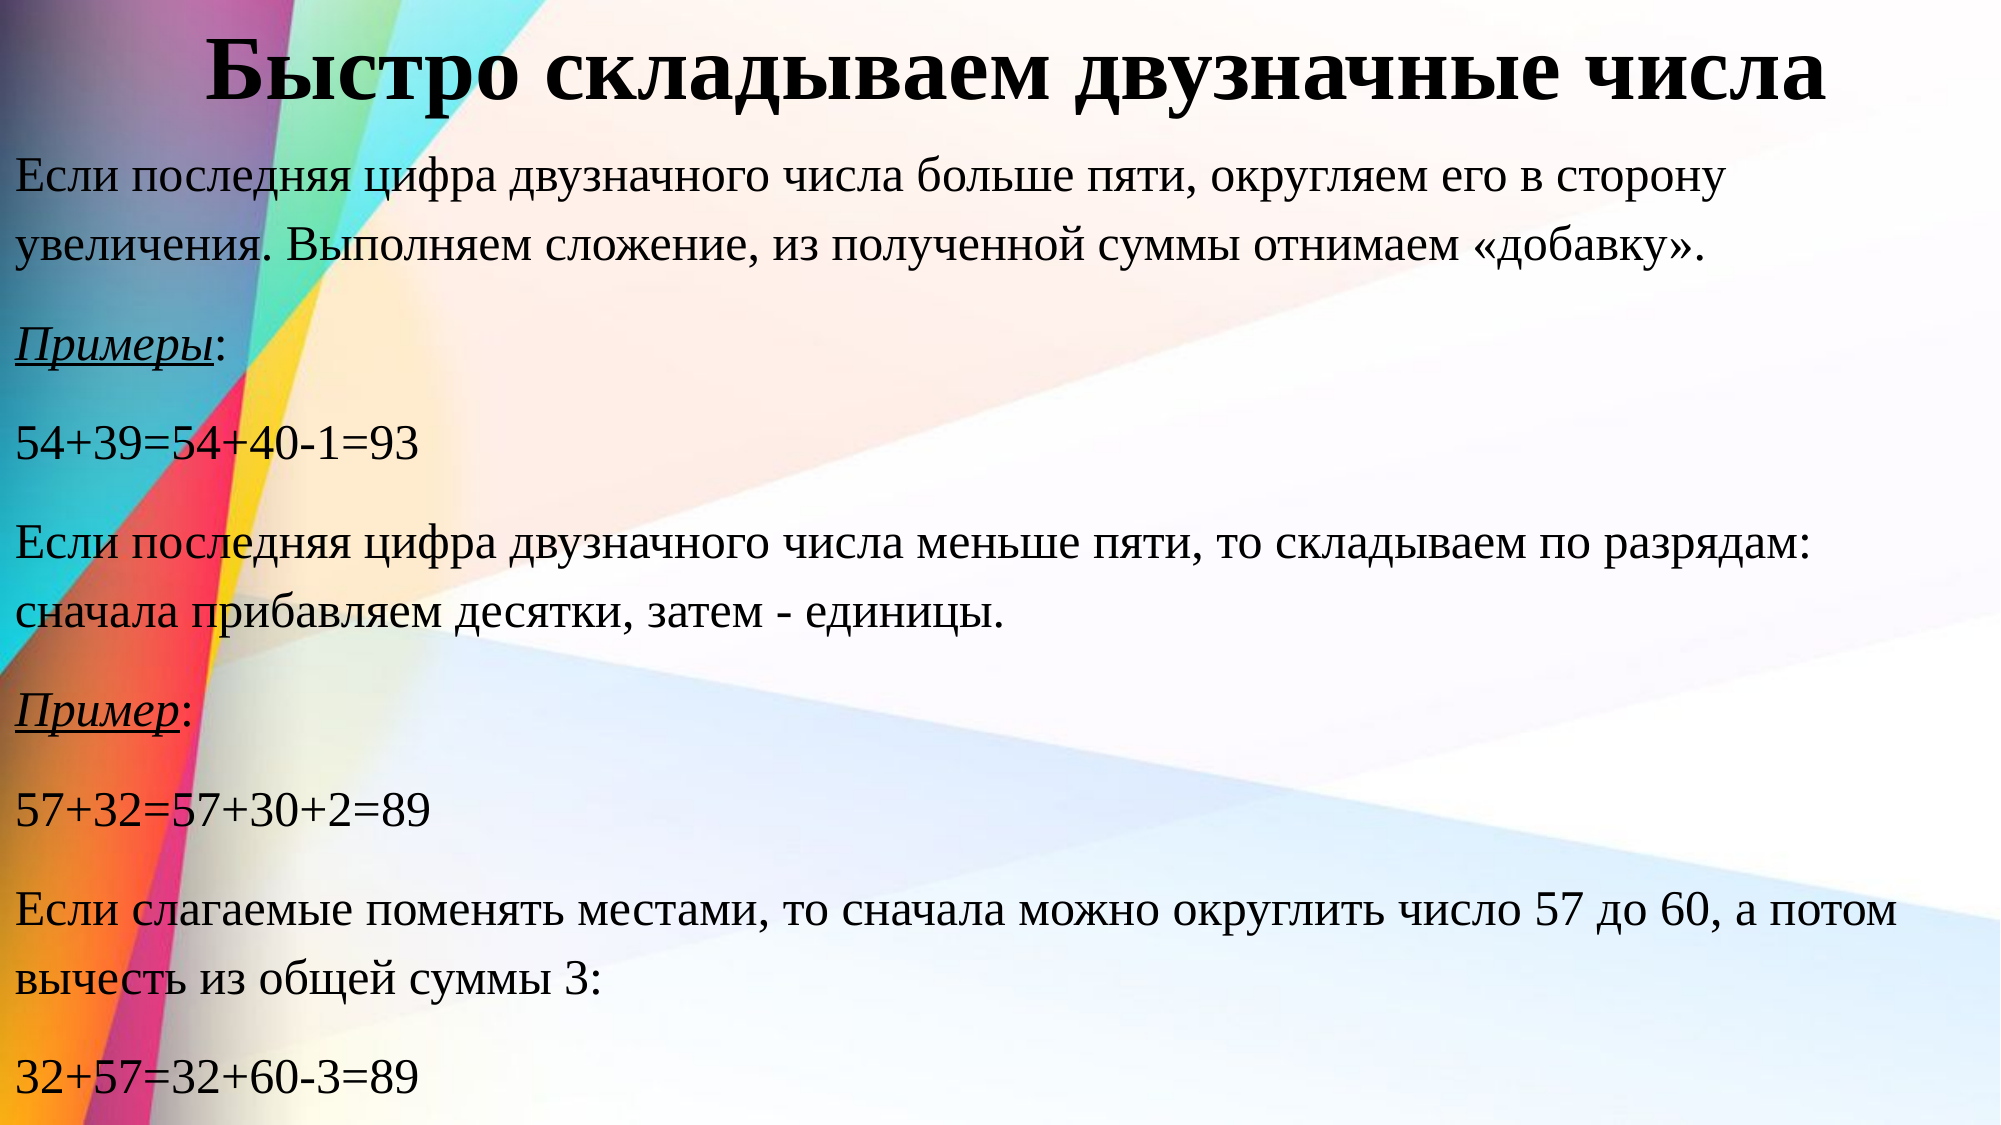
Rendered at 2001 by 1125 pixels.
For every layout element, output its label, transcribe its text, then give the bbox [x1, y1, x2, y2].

text_box Если последняя цифра двузначного числа больше пяти, округляем его в сторону увеличения. Выполняем сложение, из полученной суммы отнимаем «добавку». Примеры: 54+39=54+40-1=93 Если последняя цифра двузначного числа меньше пяти, то складываем по разрядам: сначала прибавляем десятки, затем - единицы. Пример: 57+32=57+30+2=89 Если слагаемые поменять местами, то сначала можно округлить число 57 до 60, а потом вычесть из общей суммы 3: 32+57=32+60-3=89 [0, 125, 1981, 1111]
title Быстро складываем двузначные числа [154, 16, 1880, 125]
picture [0, 0, 2001, 1125]
